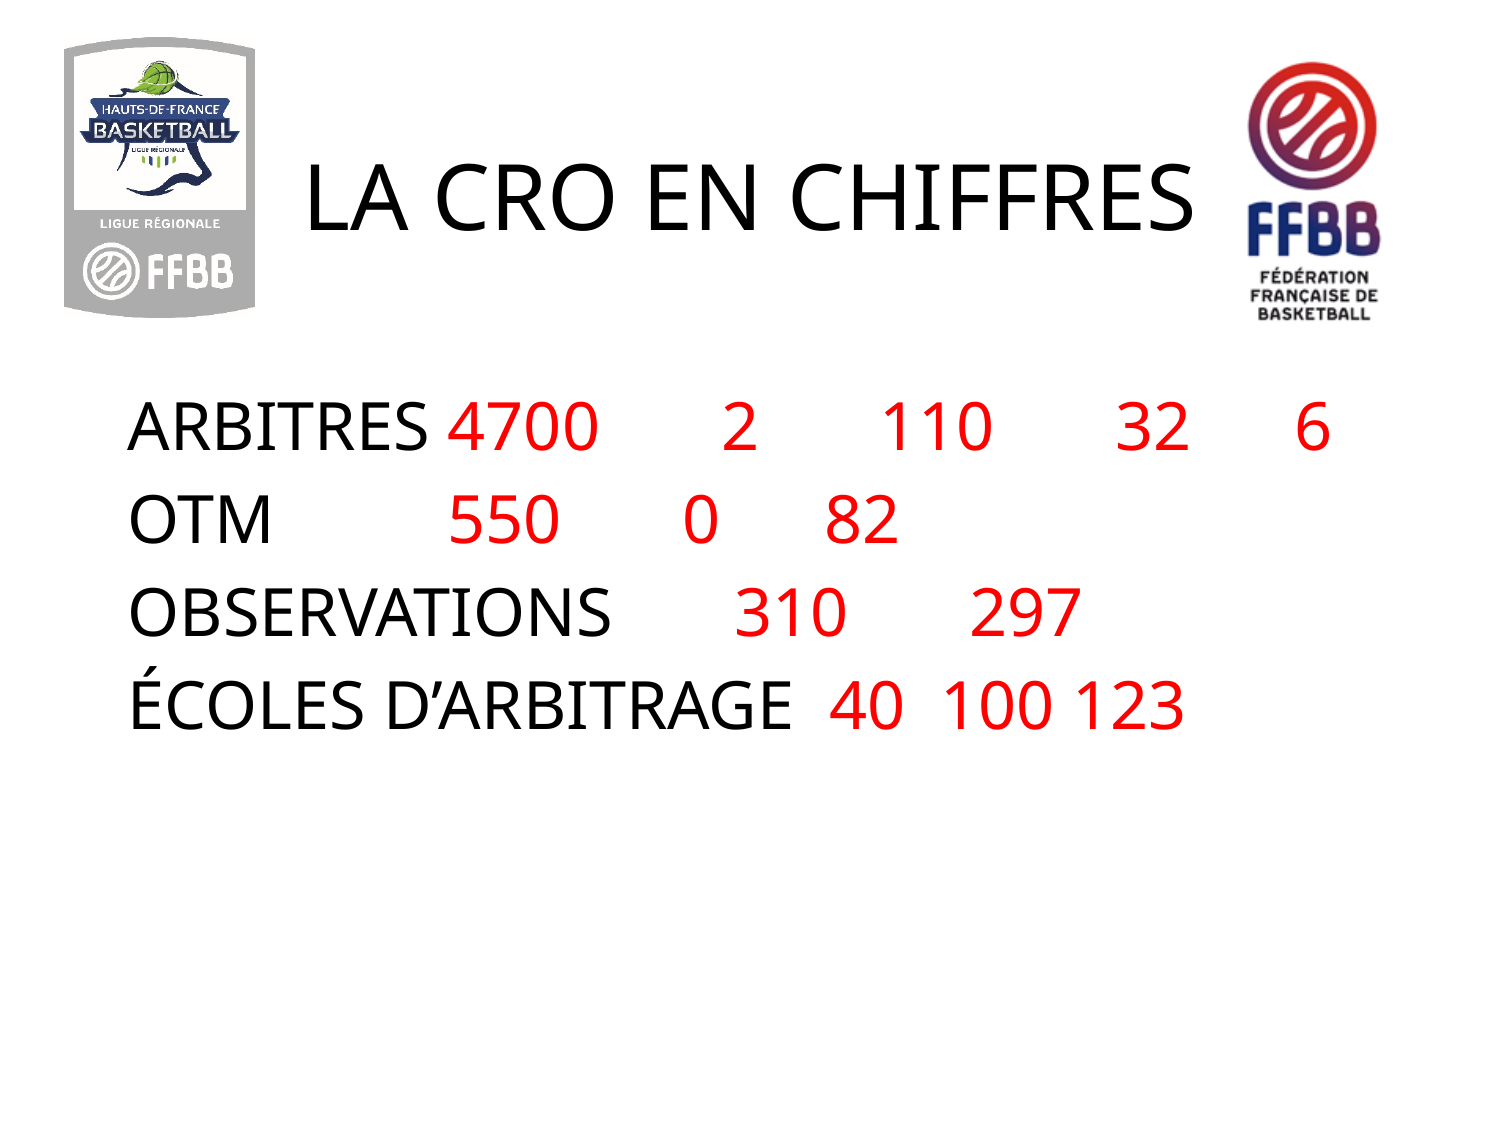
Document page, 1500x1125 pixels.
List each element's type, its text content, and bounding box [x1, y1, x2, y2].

picture [1224, 37, 1405, 350]
picture [64, 37, 255, 318]
title LA CRO EN CHIFFRES [255, 99, 1224, 288]
list ARBITRES 4700 2 110 32 6 OTM 550 0 82 OBSERVATIONS 310 297 ÉCOLES D’ARBITRAGE 40 100 123 [112, 375, 1388, 1051]
